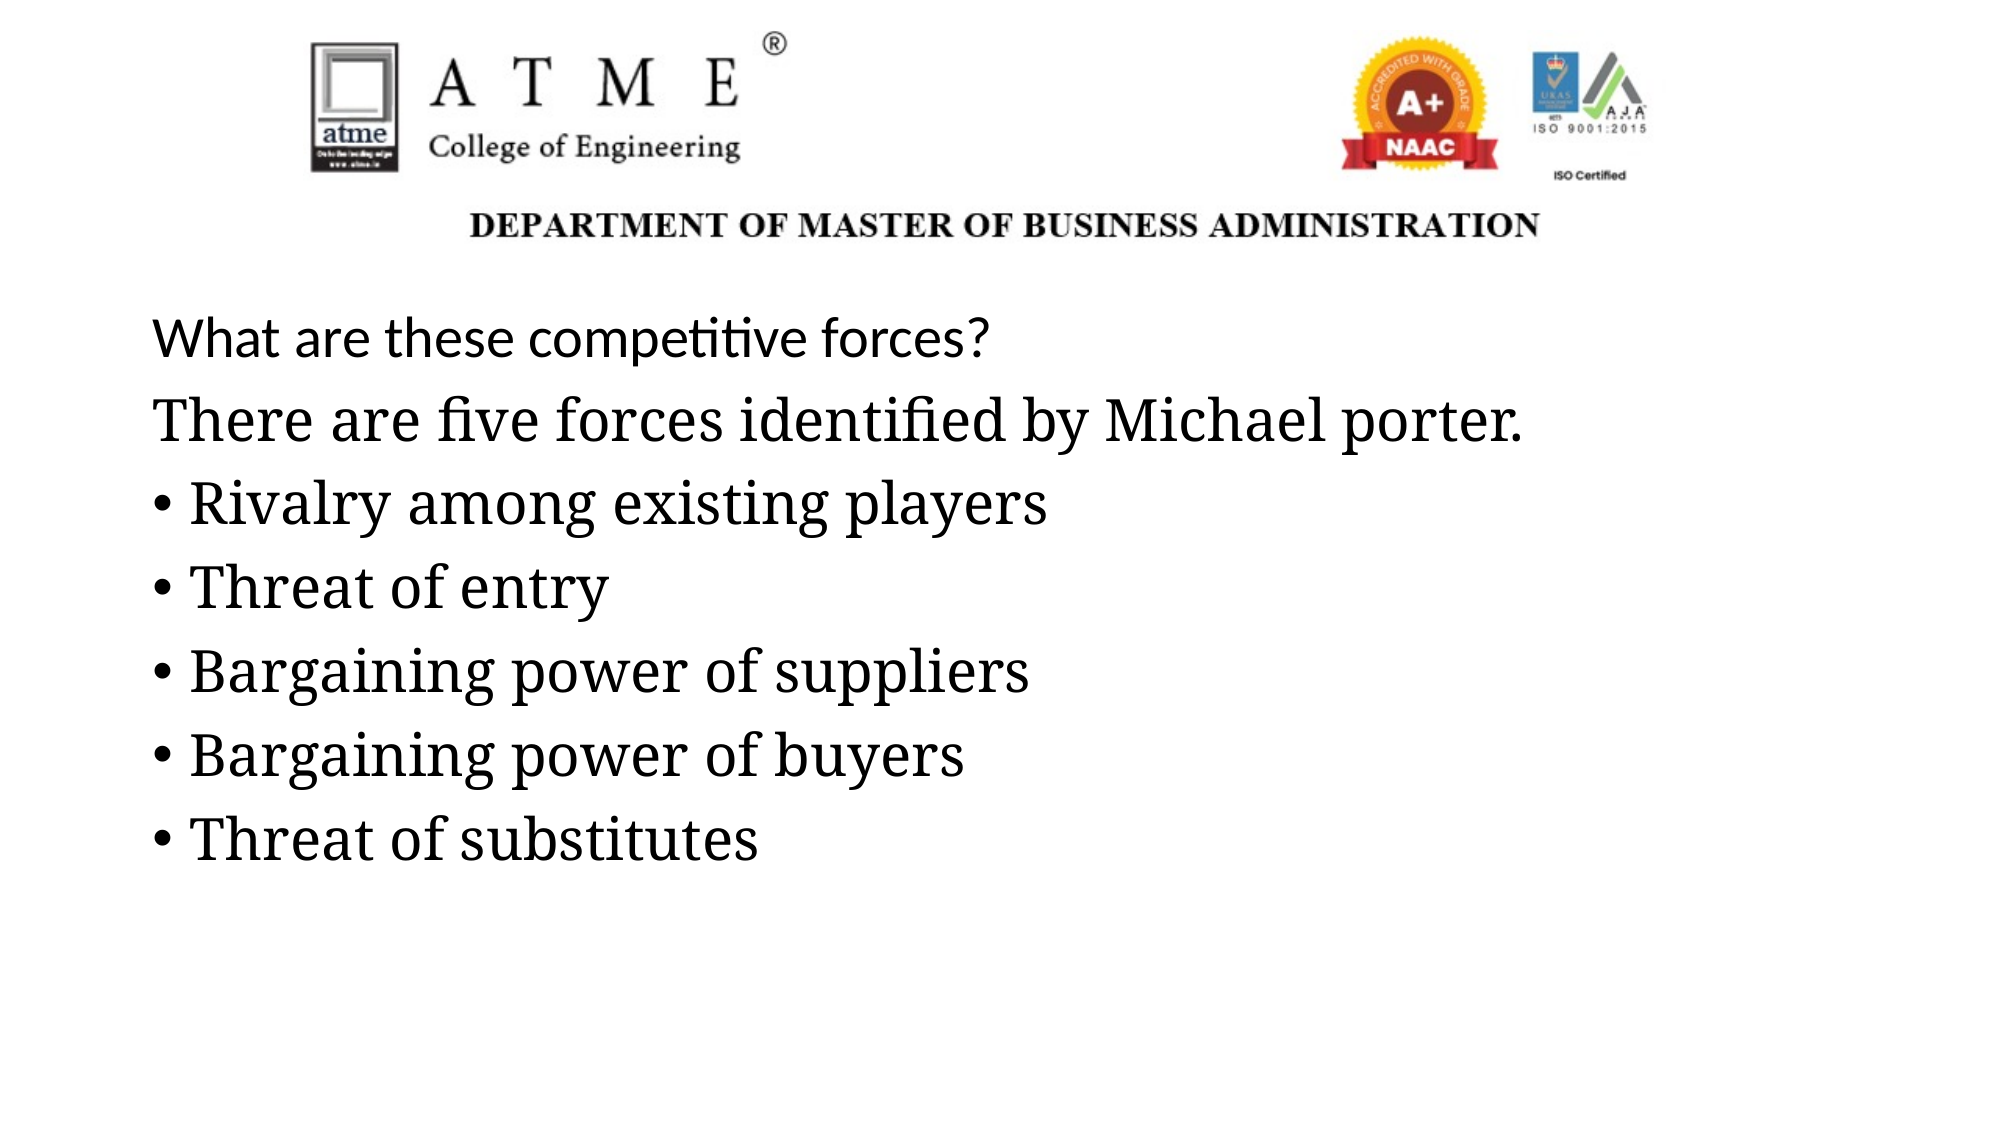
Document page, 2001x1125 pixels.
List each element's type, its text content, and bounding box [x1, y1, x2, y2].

picture [303, 30, 1697, 245]
list What are these competitive forces? There are five forces identified by Michael porter. Rivalry among existing players Threat of entry Bargaining power of suppliers Bargaining power of buyers Threat of substitutes [137, 299, 1863, 1014]
